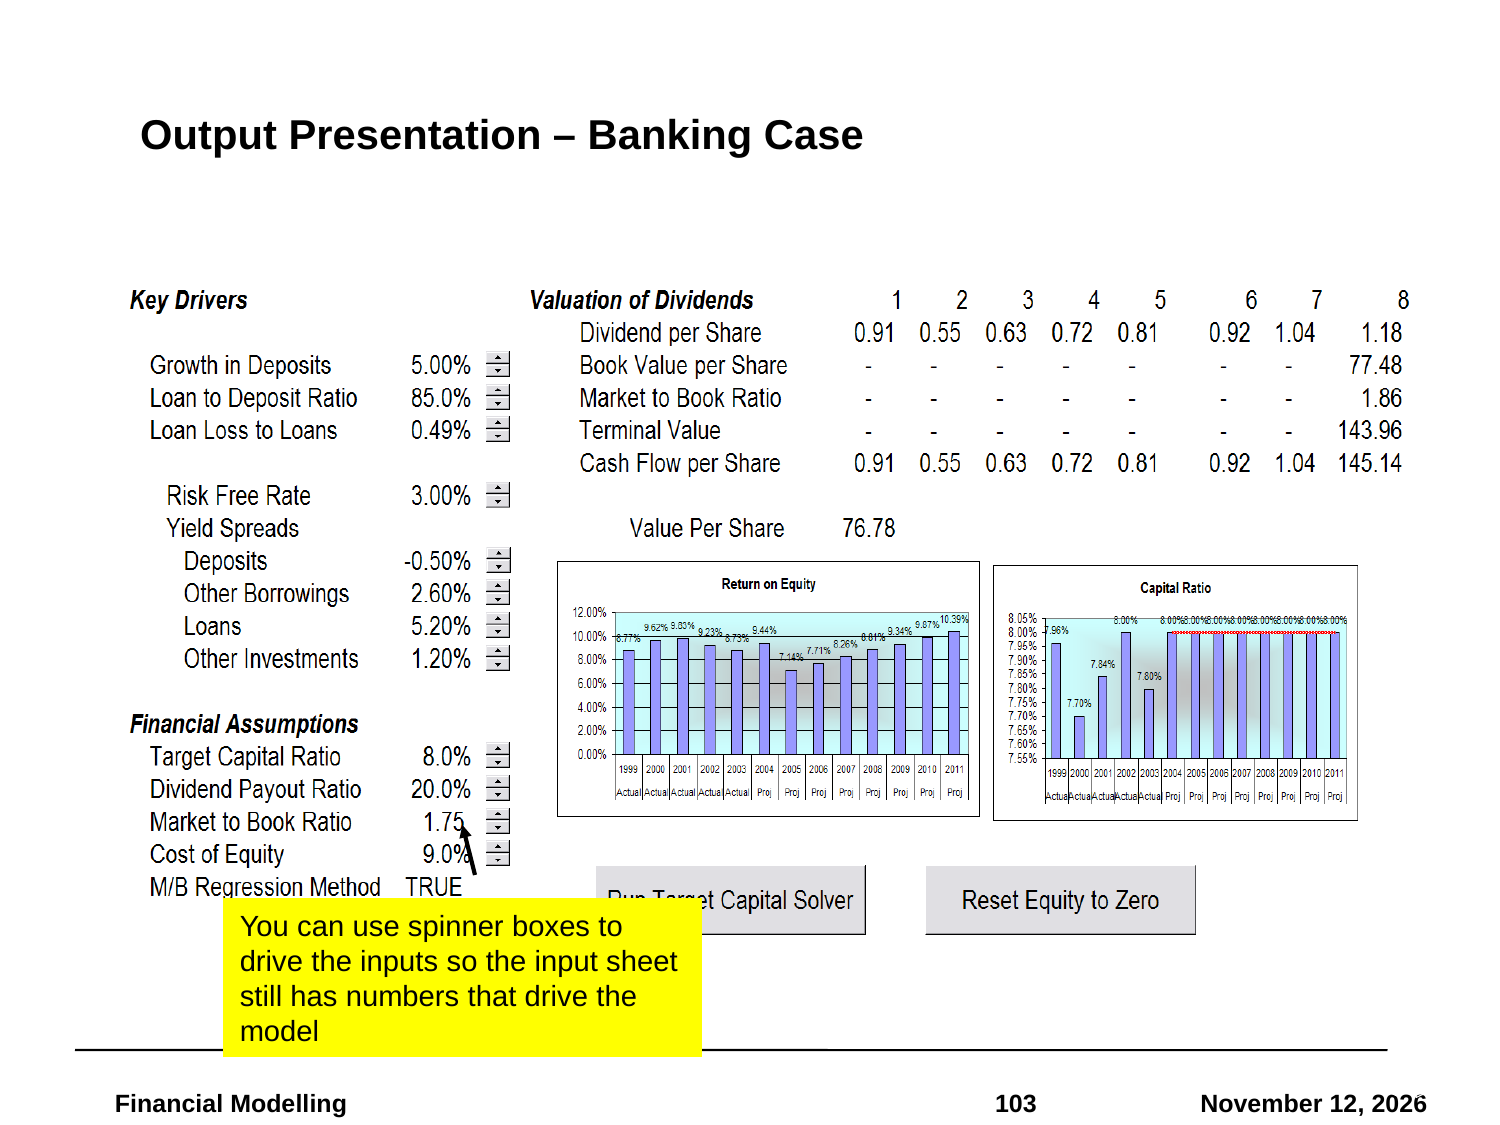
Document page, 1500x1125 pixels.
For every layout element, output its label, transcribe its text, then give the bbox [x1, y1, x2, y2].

text_box You can use spinner boxes to drive the inputs so the input sheet still has numbers that drive the model [225, 1009, 700, 1055]
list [124, 249, 1413, 1001]
title Output Presentation – Banking Case [124, 99, 1413, 226]
